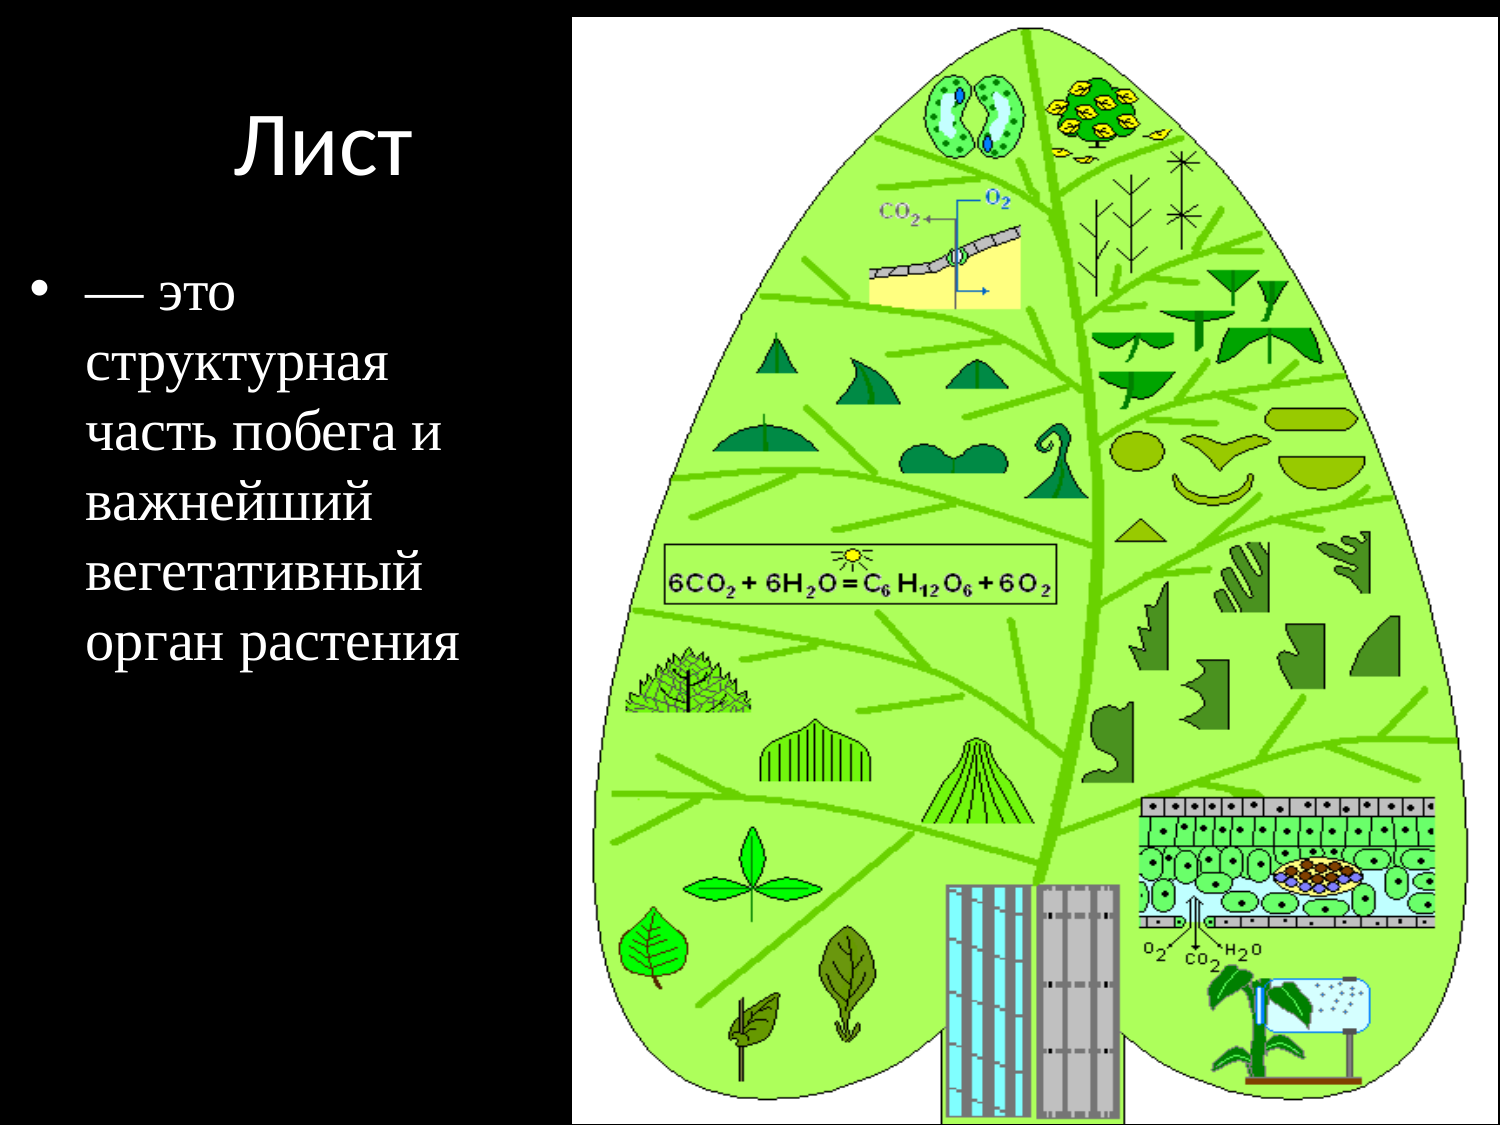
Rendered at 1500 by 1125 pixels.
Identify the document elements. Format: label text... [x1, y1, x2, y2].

title Лист [75, 45, 567, 233]
list — это структурная часть побега и важнейший вегетатив­ный орган растения [14, 244, 536, 988]
picture [572, 17, 1498, 1125]
